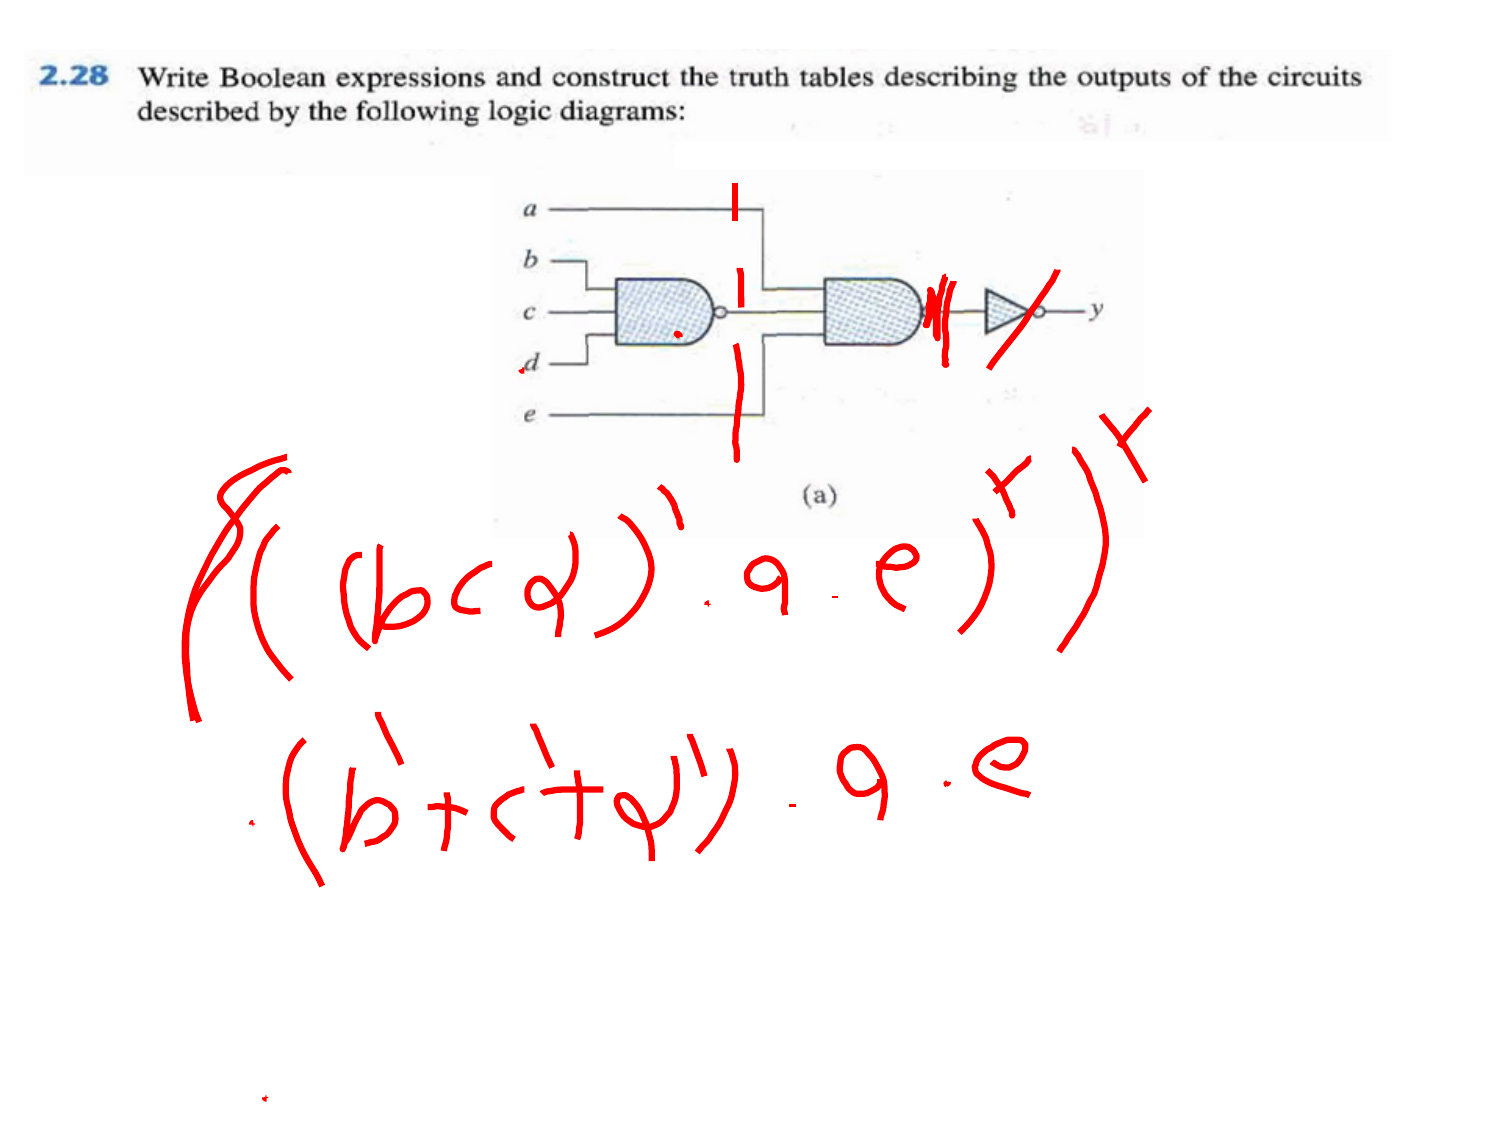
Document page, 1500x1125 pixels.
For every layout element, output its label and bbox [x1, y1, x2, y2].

text_box [184, 182, 1151, 1099]
picture [24, 49, 1413, 604]
